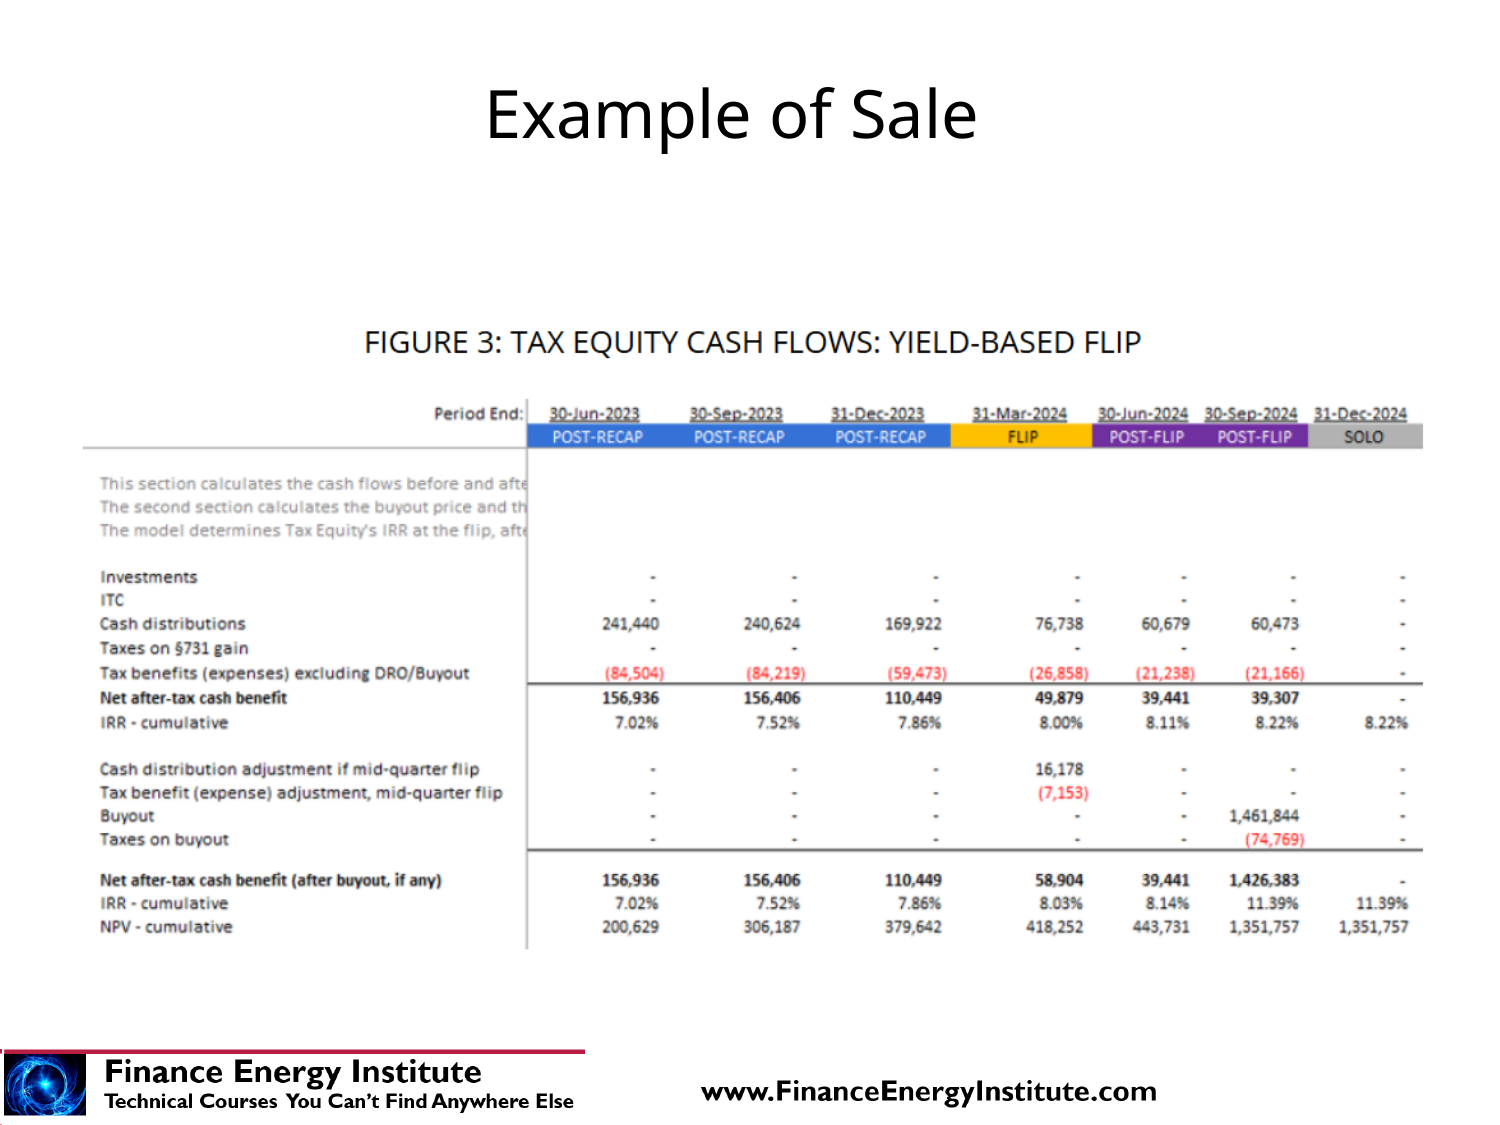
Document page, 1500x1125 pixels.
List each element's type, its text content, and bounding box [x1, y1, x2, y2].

title Example of Sale [103, 59, 1361, 174]
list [0, 325, 1478, 976]
picture [0, 1042, 585, 1125]
picture [696, 1074, 1166, 1112]
